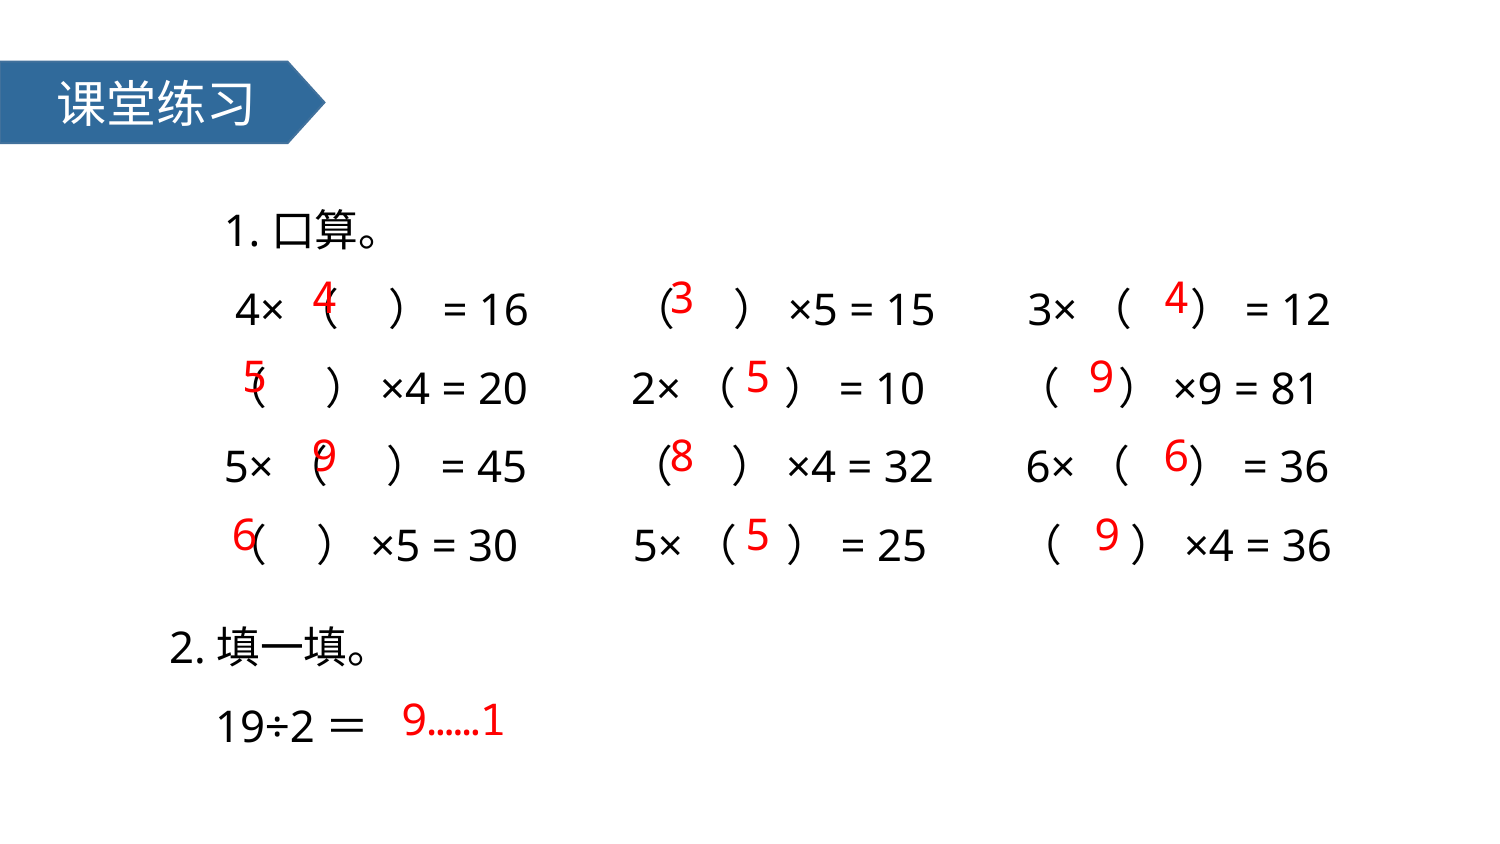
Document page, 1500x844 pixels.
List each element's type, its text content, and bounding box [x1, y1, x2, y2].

text_box 6 [1151, 422, 1201, 486]
text_box 5 [733, 501, 783, 566]
text_box 2.填一填。 19÷2＝ [157, 588, 403, 757]
text_box 9 [300, 422, 349, 486]
text_box 9 [1077, 343, 1126, 408]
text_box 4 [1151, 264, 1201, 329]
text_box 9……1 [389, 686, 544, 751]
text_box 3 [657, 264, 707, 329]
text_box 8 [657, 422, 707, 486]
text_box 5 [733, 343, 783, 408]
text_box 课堂练习 [0, 61, 325, 144]
text_box 6 [220, 501, 270, 566]
text_box 1.口算。 4×（ ）= 16 （ ）×5 = 15 3×（ ）= 12 （ ）×4 = 20 2×（ ）= 10 （ ）×9 = 81 5×（ ）= 45 （ ）×4 = 32 6×（ ）= 36 （ ）×5 = 30 5×（ ）= 25 （ ）×4 = 36 [212, 171, 1402, 576]
text_box 9 [1082, 501, 1132, 566]
text_box 4 [300, 264, 349, 329]
text_box 5 [230, 343, 280, 408]
